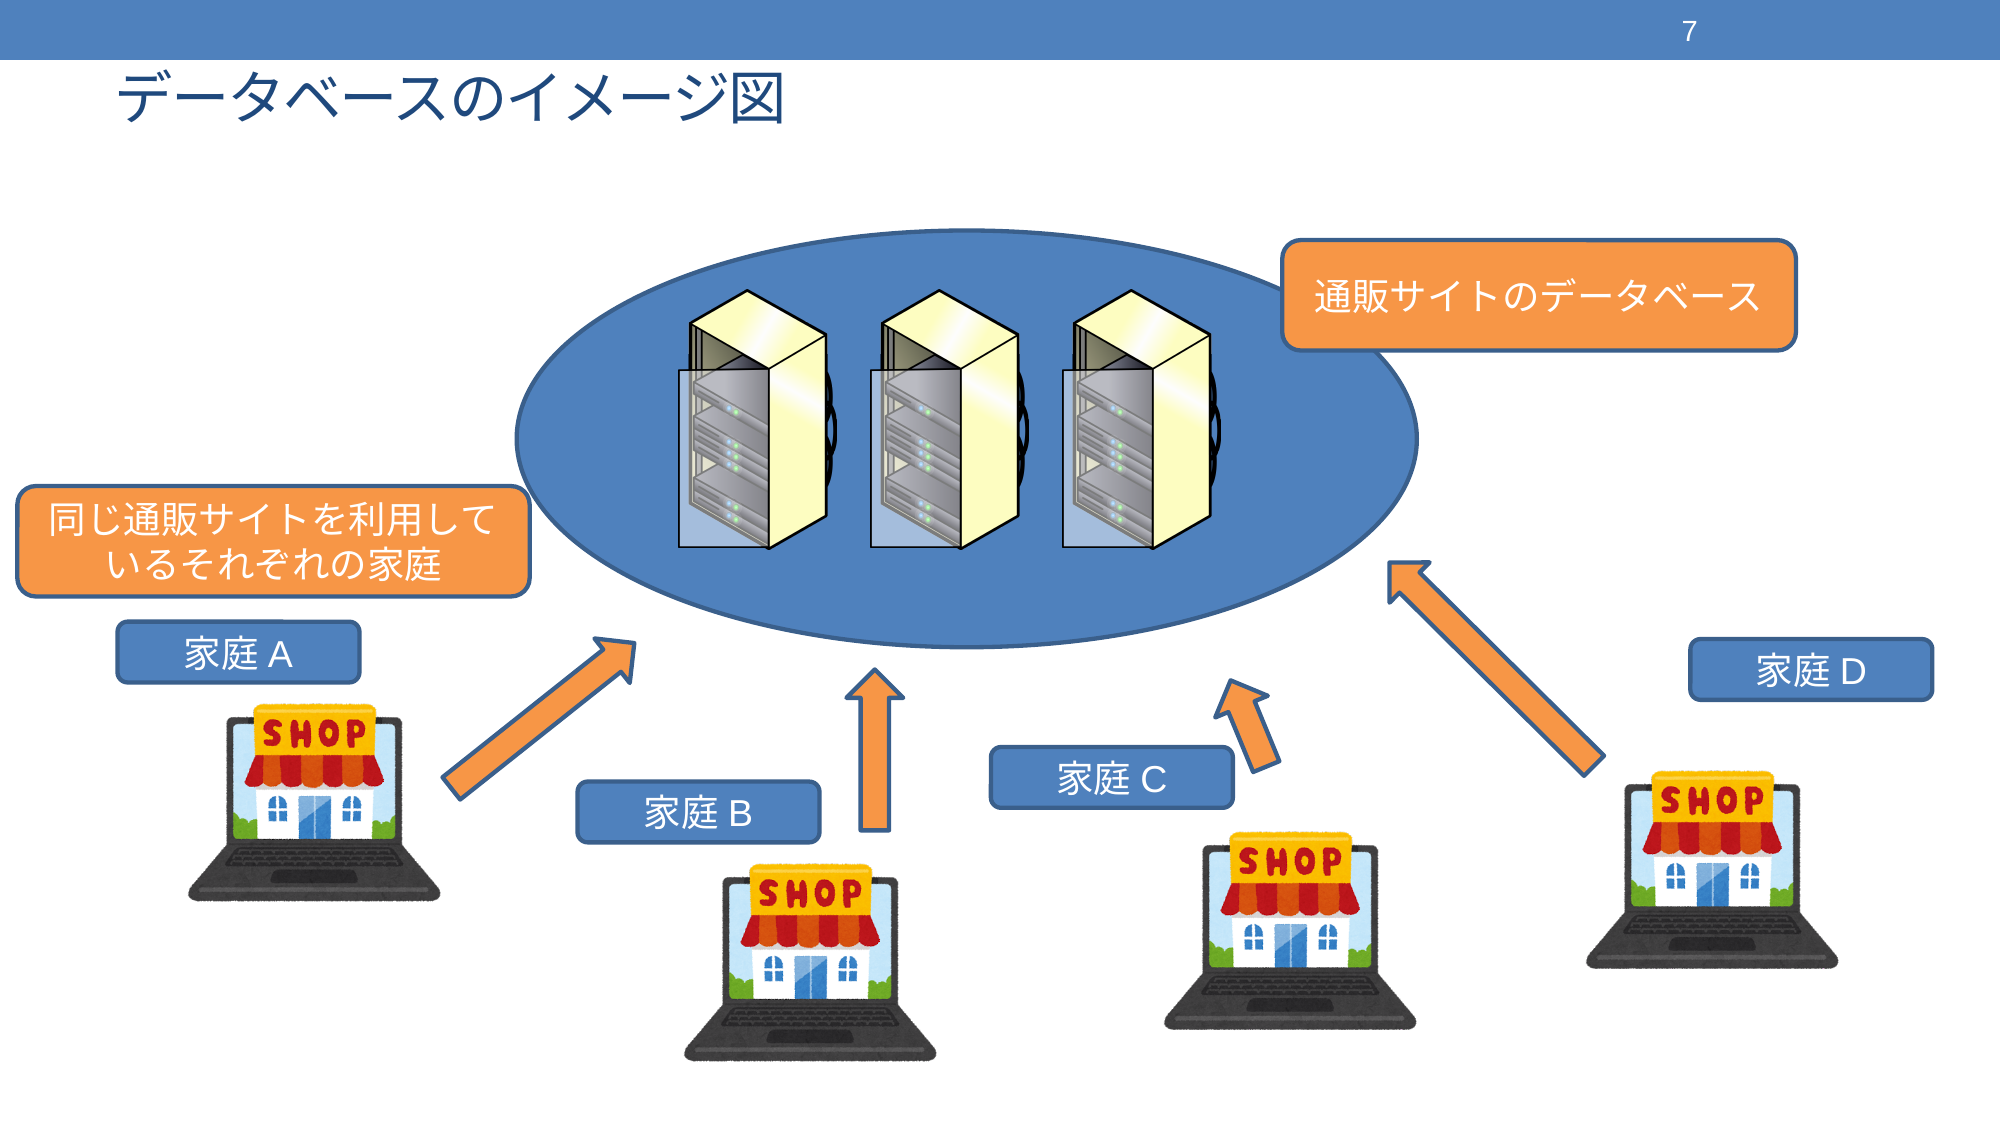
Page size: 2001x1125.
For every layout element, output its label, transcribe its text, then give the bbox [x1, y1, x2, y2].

picture [1062, 289, 1222, 550]
text_box [844, 667, 906, 833]
text_box [456, 636, 637, 802]
text_box 同じ通販サイトを利用しているそれぞれの家庭 [15, 483, 532, 599]
text_box 家庭C [988, 744, 1236, 810]
picture [1157, 810, 1424, 1050]
title データベースのイメージ図 [99, 59, 1900, 133]
text_box 家庭A [115, 619, 362, 685]
picture [182, 682, 448, 922]
text_box [514, 228, 1420, 650]
picture [677, 842, 944, 1082]
picture [677, 289, 837, 550]
text_box 通販サイトのデータベース [1280, 237, 1799, 353]
picture [870, 289, 1029, 550]
text_box 家庭D [1688, 636, 1935, 703]
text_box 家庭B [575, 779, 822, 845]
slide_number 7 [1666, 3, 1900, 57]
text_box [1387, 560, 1598, 772]
text_box [1213, 678, 1282, 775]
picture [1580, 749, 1846, 989]
